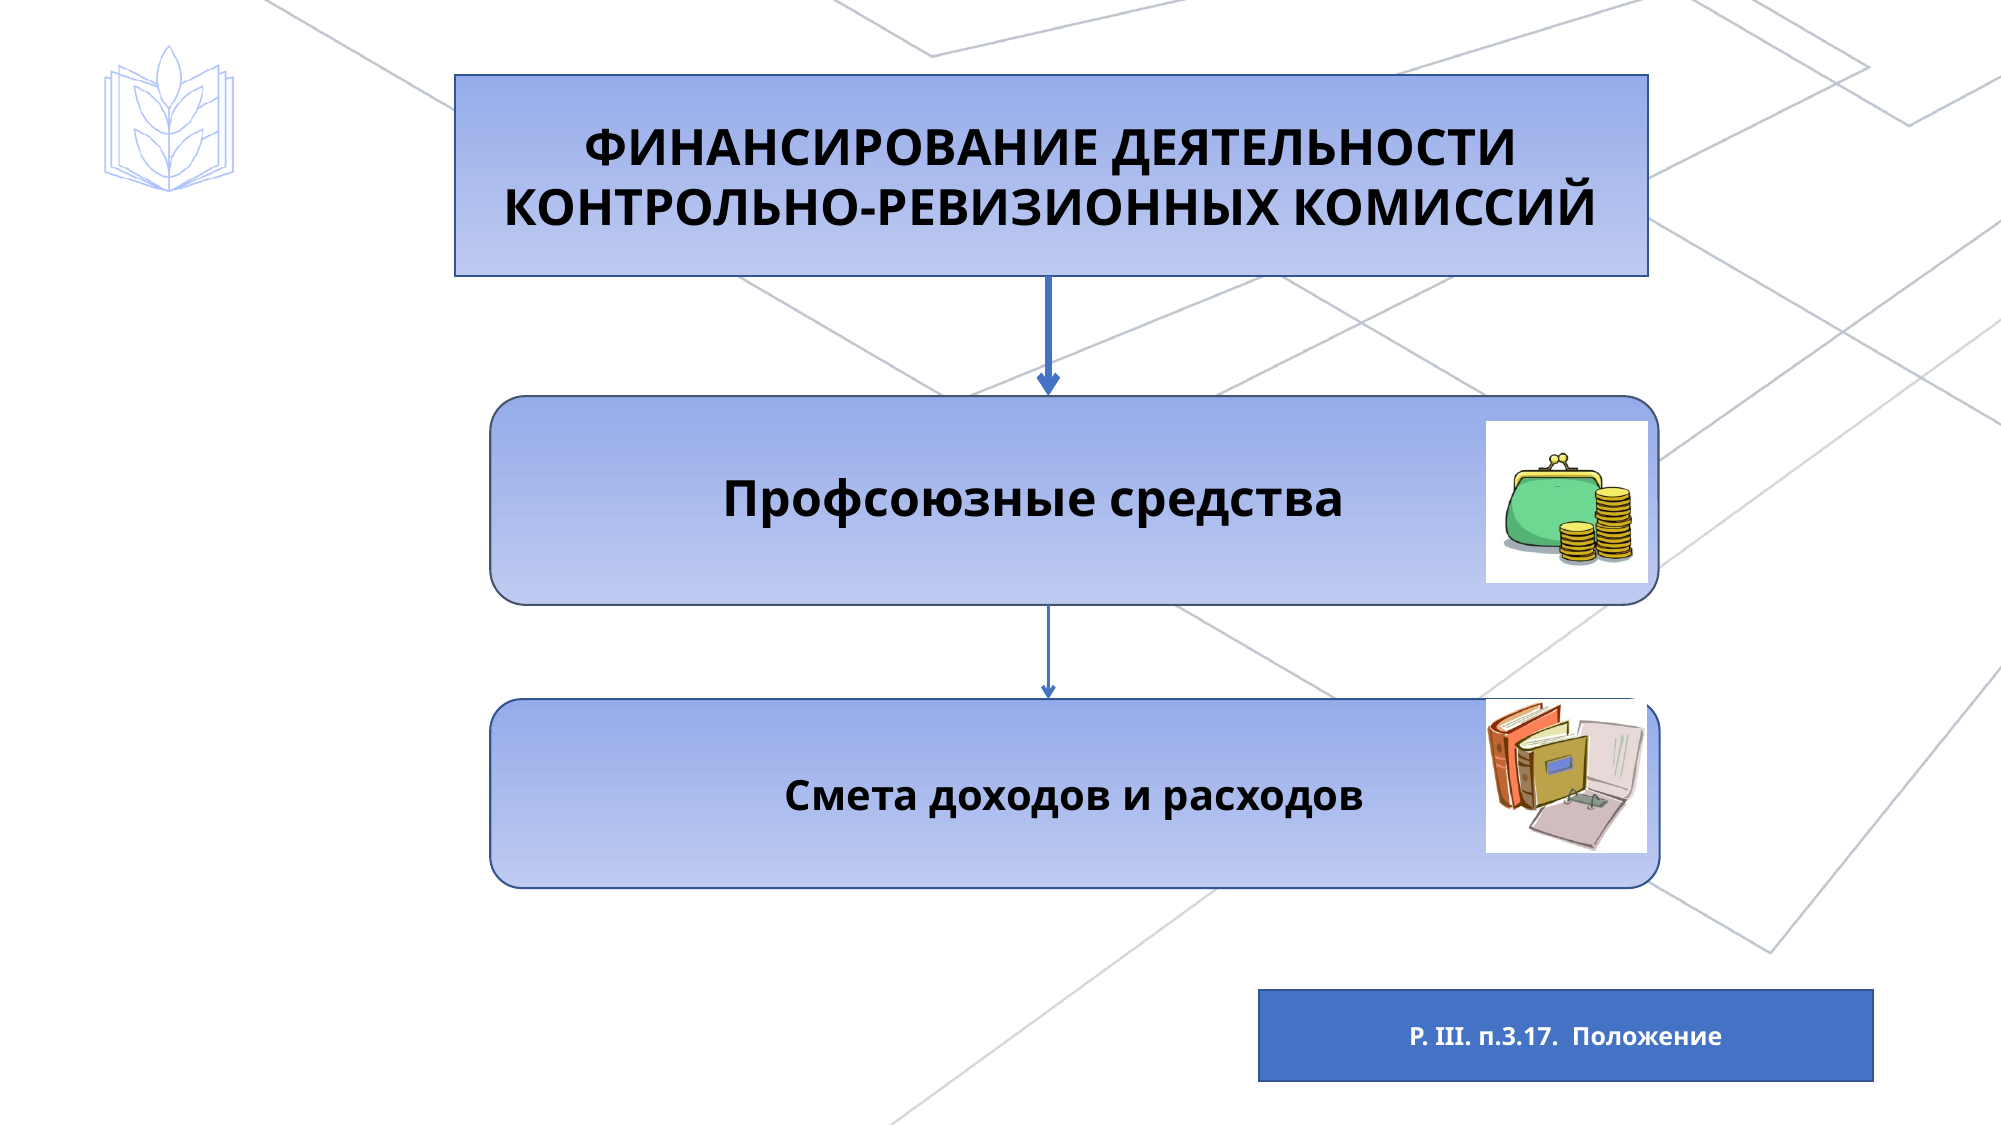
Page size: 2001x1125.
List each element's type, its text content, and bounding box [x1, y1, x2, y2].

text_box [490, 396, 1660, 605]
text_box ФИНАНСИРОВАНИЕ ДЕЯТЕЛЬНОСТИ КОНТРОЛЬНО-РЕВИЗИОННЫХ КОМИССИЙ [454, 74, 1649, 277]
text_box Смета доходов и расходов [489, 698, 1661, 890]
text_box [198, 229, 1047, 695]
picture [1486, 421, 1648, 583]
text_box [1050, 229, 1827, 695]
picture [78, 26, 263, 211]
picture [1486, 699, 1647, 853]
text_box Р. III. п.3.17. Положение [1258, 989, 1874, 1082]
